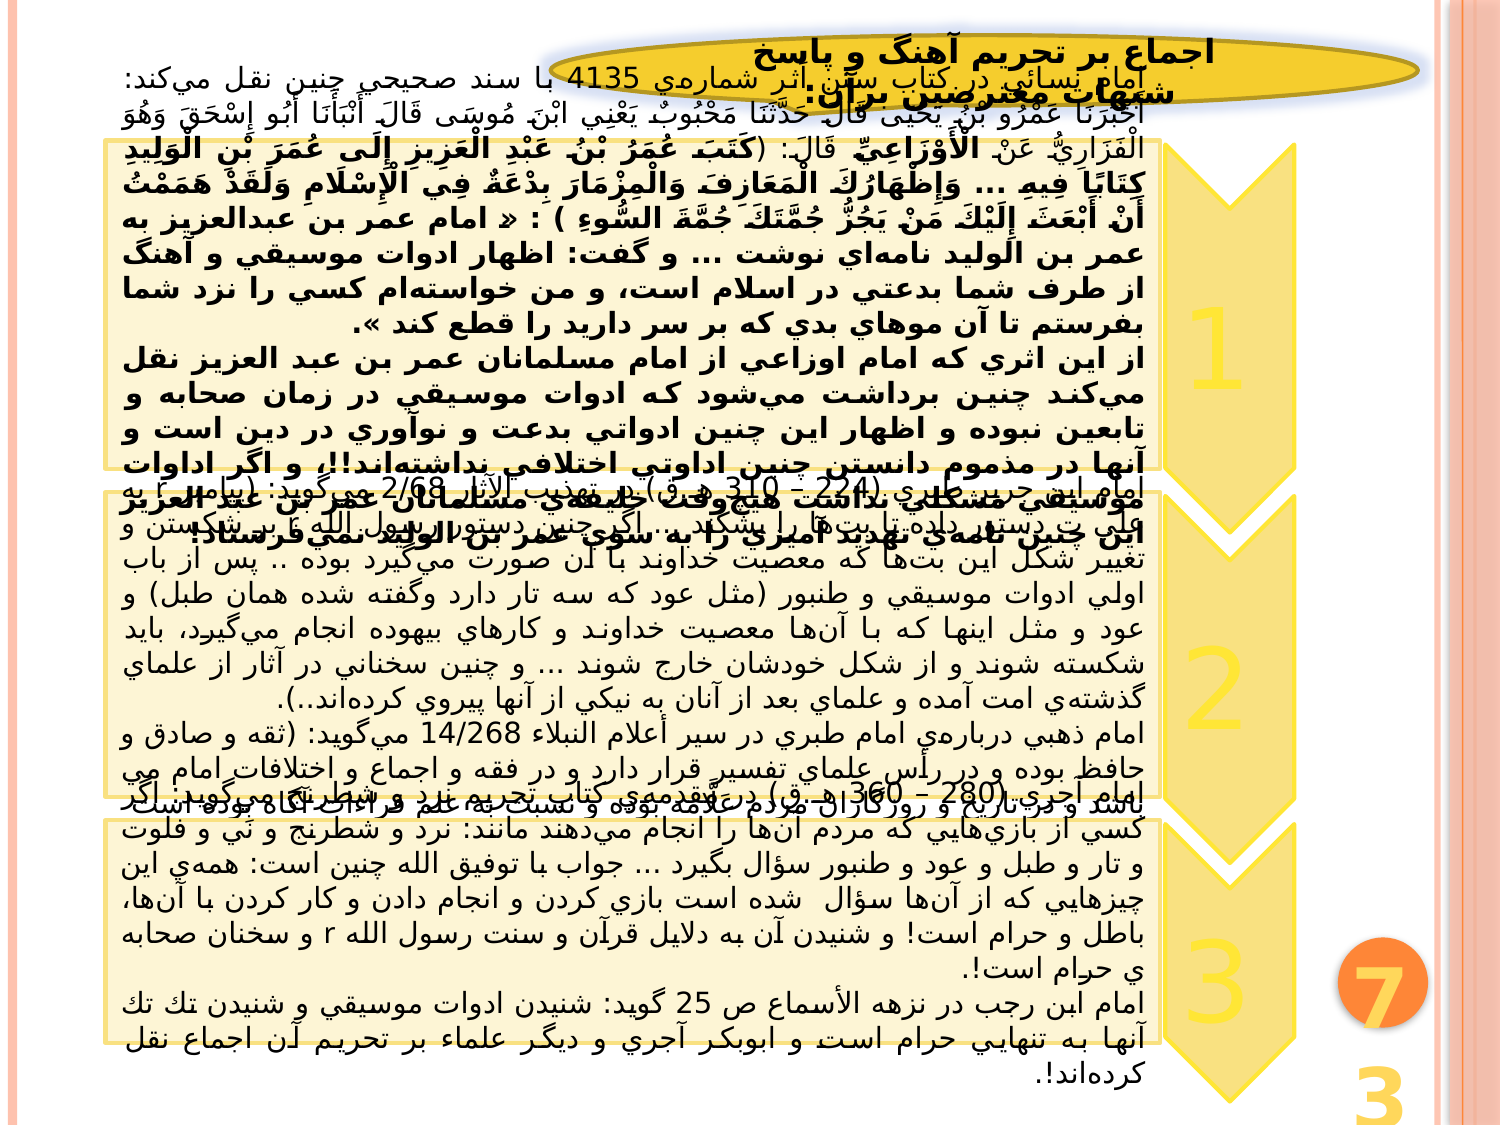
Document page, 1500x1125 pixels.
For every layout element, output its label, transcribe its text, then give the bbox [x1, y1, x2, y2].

text_box 3 [1183, 902, 1267, 1053]
text_box 1 [1183, 269, 1267, 420]
text_box امام نسائي در كتاب سنن اَثر شماره‌ي 4135 با سند صحيحي چنين نقل مي‌كند: أَخْبَرَنَا عَمْرُو بْنُ يَحْيَى قَالَ حَدَّثَنَا مَحْبُوبٌ يَعْنِي ابْنَ مُوسَى قَالَ أَنْبَأَنَا أَبُو إِسْحَقَ وَهُوَ الْفَزَارِيُّ عَنْ الْأَوْزَاعِيِّ قَالَ: (كَتَبَ عُمَرُ بْنُ عَبْدِ الْعَزِيزِ إِلَى عُمَرَ بْنِ الْوَلِيدِ كِتَابًا فِيهِ ... وَإِظْهَارُكَ الْمَعَازِفَ وَالْمِزْمَارَ بِدْعَةٌ فِي الْإِسْلَامِ وَلَقَدْ هَمَمْتُ أَنْ أَبْعَثَ إِلَيْكَ مَنْ يَجُزُّ جُمَّتَكَ جُمَّةَ السُّوءِ ) : « امام عمر بن عبدالعزيز به عمر بن الوليد نامه‌اي نوشت ... و گفت:‌ اظهار ادوات موسيقي و آهنگ از طرف شما بدعتي در اسلام است، و من خواسته‌ام كسي را نزد شما بفرستم تا آن موهاي بدي كه بر سر داريد را قطع كند ». از اين اثري كه امام اوزاعي از امام مسلمانان عمر بن عبد العزيز نقل مي‌كند چنين برداشت مي‌شود كه ادوات موسيقي در زمان صحابه و تابعين نبوده و اظهار اين چنين ادواتي بدعت و نوآوري در دين است و آنها در مذموم دانستن چنين اداوتي اختلافي نداشته‌اند!!، و اگر اداوات موسيقي مشكلي نداشت هيچ‌وقت خليفه‌ي مسلمانان عمر بن عبد العزيز اين چنين نامه‌ي تهديد آميزي را به سوي عمر بن الوليد نمي‌فرستاد! [103, 138, 1162, 471]
text_box [1163, 494, 1297, 866]
text_box امام آجري (280 – 360 هـ.ق) در مقدمه‌ي كتاب تحريم نرد و شطرنج مي‌گويد: اگر كسي از بازي‌هايي كه مردم آن‌ها را انجام مي‌دهند مانند: نرد و شطرنج و نَي و فلوت و تار و طبل و عود و طنبور سؤال بگيرد ... جواب با توفيق الله چنين است: همه‌ي اين چيزهايي كه از آن‌ها سؤال شده است بازي كردن و انجام دادن و كار كردن با آن‌ها، باطل و حرام است! و شنيدن آن به دلايل قرآن و سنت رسول الله r و سخنان صحابه ي حرام است!. امام ابن رجب در نزهه الأسماع ص 25 گويد: شنيدن ادوات موسيقي و شنيدن تك تك آنها به تنهايي حرام است و ابوبكر آجري و ديگر علماء بر تحريم آن اجماع نقل كرده‌اند!. [103, 818, 1162, 1045]
text_box [1163, 142, 1297, 535]
text_box اجماع بر تحريم آهنگ و پاسخ شبهات معترضين برآن: [548, 33, 1420, 117]
text_box 2 [1183, 609, 1267, 760]
text_box امام ابن جرير طبري (224 – 310 هـ.ق) در تهذيب الآثار 2/68 مي‌گويد: (پيامبر r به علي ت دستور داده تا بت‌ها را بشكند ... اگر چنين دستور رسول الله r بر شكستن و تغيير شكل اين بت‌ها كه معصيت خداوند با آن صورت مي‌گيرد بوده .. پس از باب اولي ادوات موسيقي و طنبور (مثل عود كه سه تار دارد وگفته شده همان طبل) و عود و مثل اينها كه با آن‌ها معصيت خداوند و كارهاي بيهوده انجام مي‌گيرد، بايد شكسته شوند و از شكل خودشان خارج شوند ... و چنين سخناني در آثار از علماي گذشته‌ي امت آمده و علماي بعد از آنان به نيكي از آنها پيروي كرده‌اند..). امام ذهبي درباره‌ي امام طبري در سير أعلام النبلاء 14/268 مي‌گويد: (ثقه و صادق و حافظ بوده و در رأس علماي تفسير قرار دارد و در فقه و اجماع و اختلافات امام مي باشد و در تاريخ و روزگاران مردم عَلَّامه بوده و نسبت به علم قراءات آگاه بوده است [103, 490, 1162, 799]
text_box 73 [1318, 937, 1444, 1125]
text_box [1163, 822, 1297, 1104]
